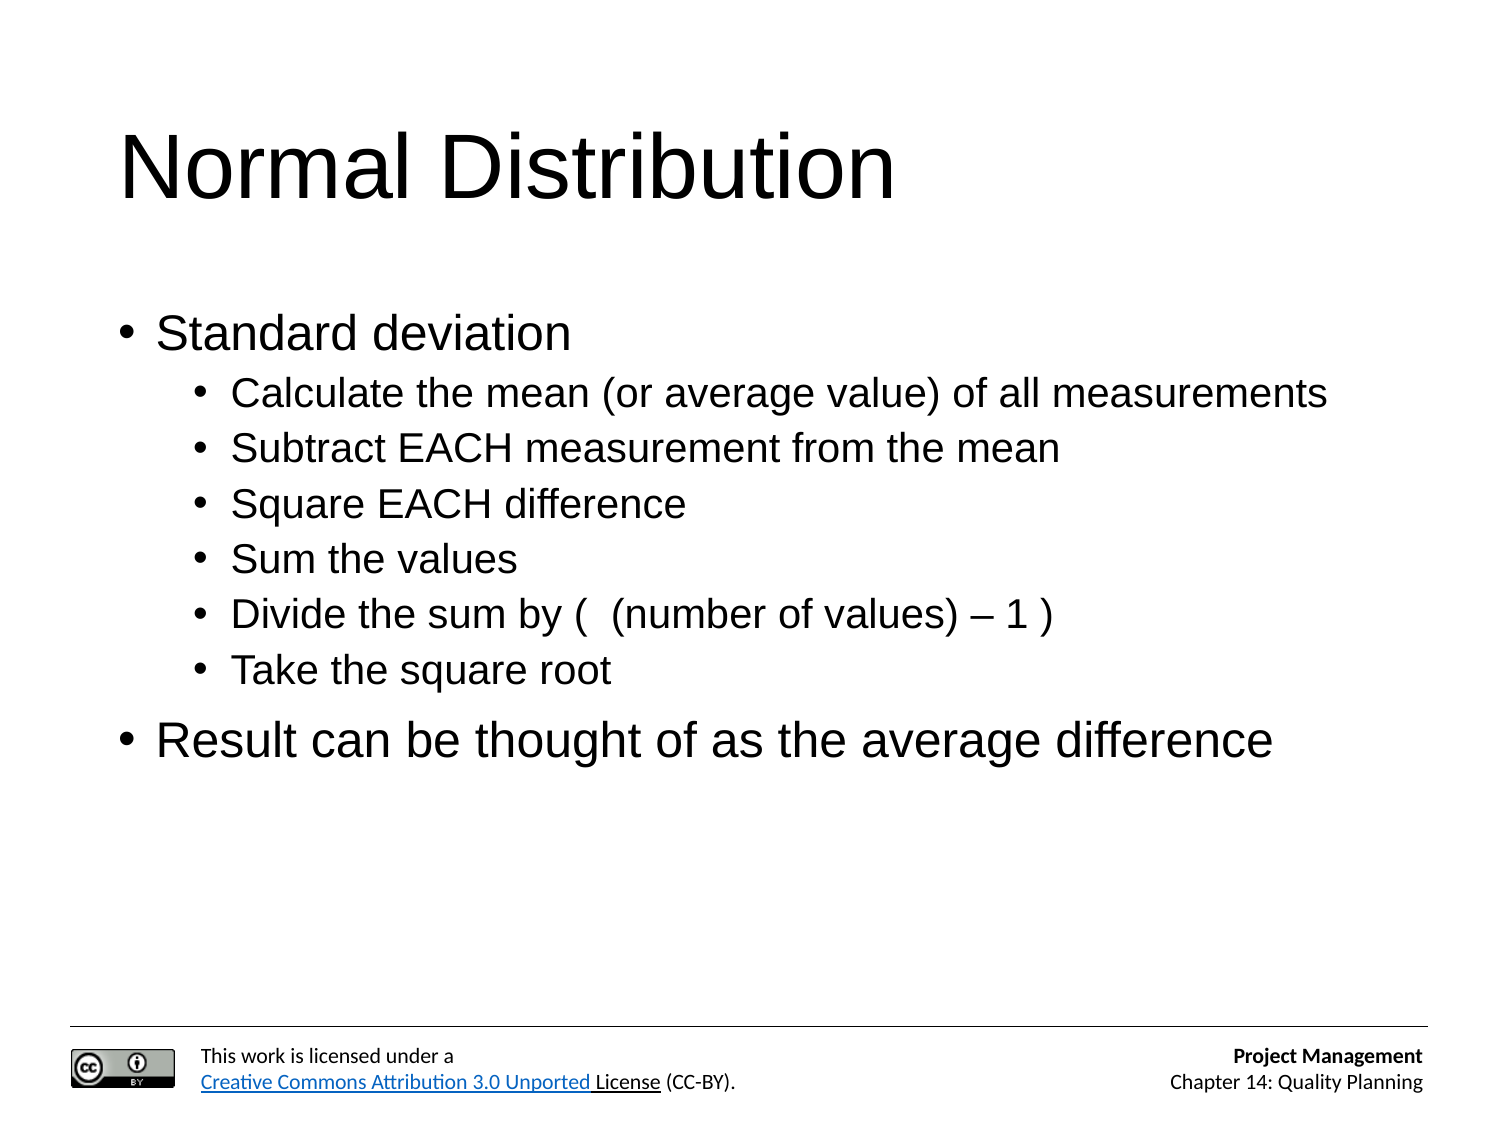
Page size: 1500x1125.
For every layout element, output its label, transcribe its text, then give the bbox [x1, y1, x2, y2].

picture [71, 1049, 175, 1088]
list Standard deviation Calculate the mean (or average value) of all measurements Subtract EACH measurement from the mean Square EACH difference Sum the values Divide the sum by ( (number of values) – 1 ) Take the square root Result can be thought of as the average difference [103, 299, 1397, 1014]
title Normal Distribution [103, 59, 1397, 278]
